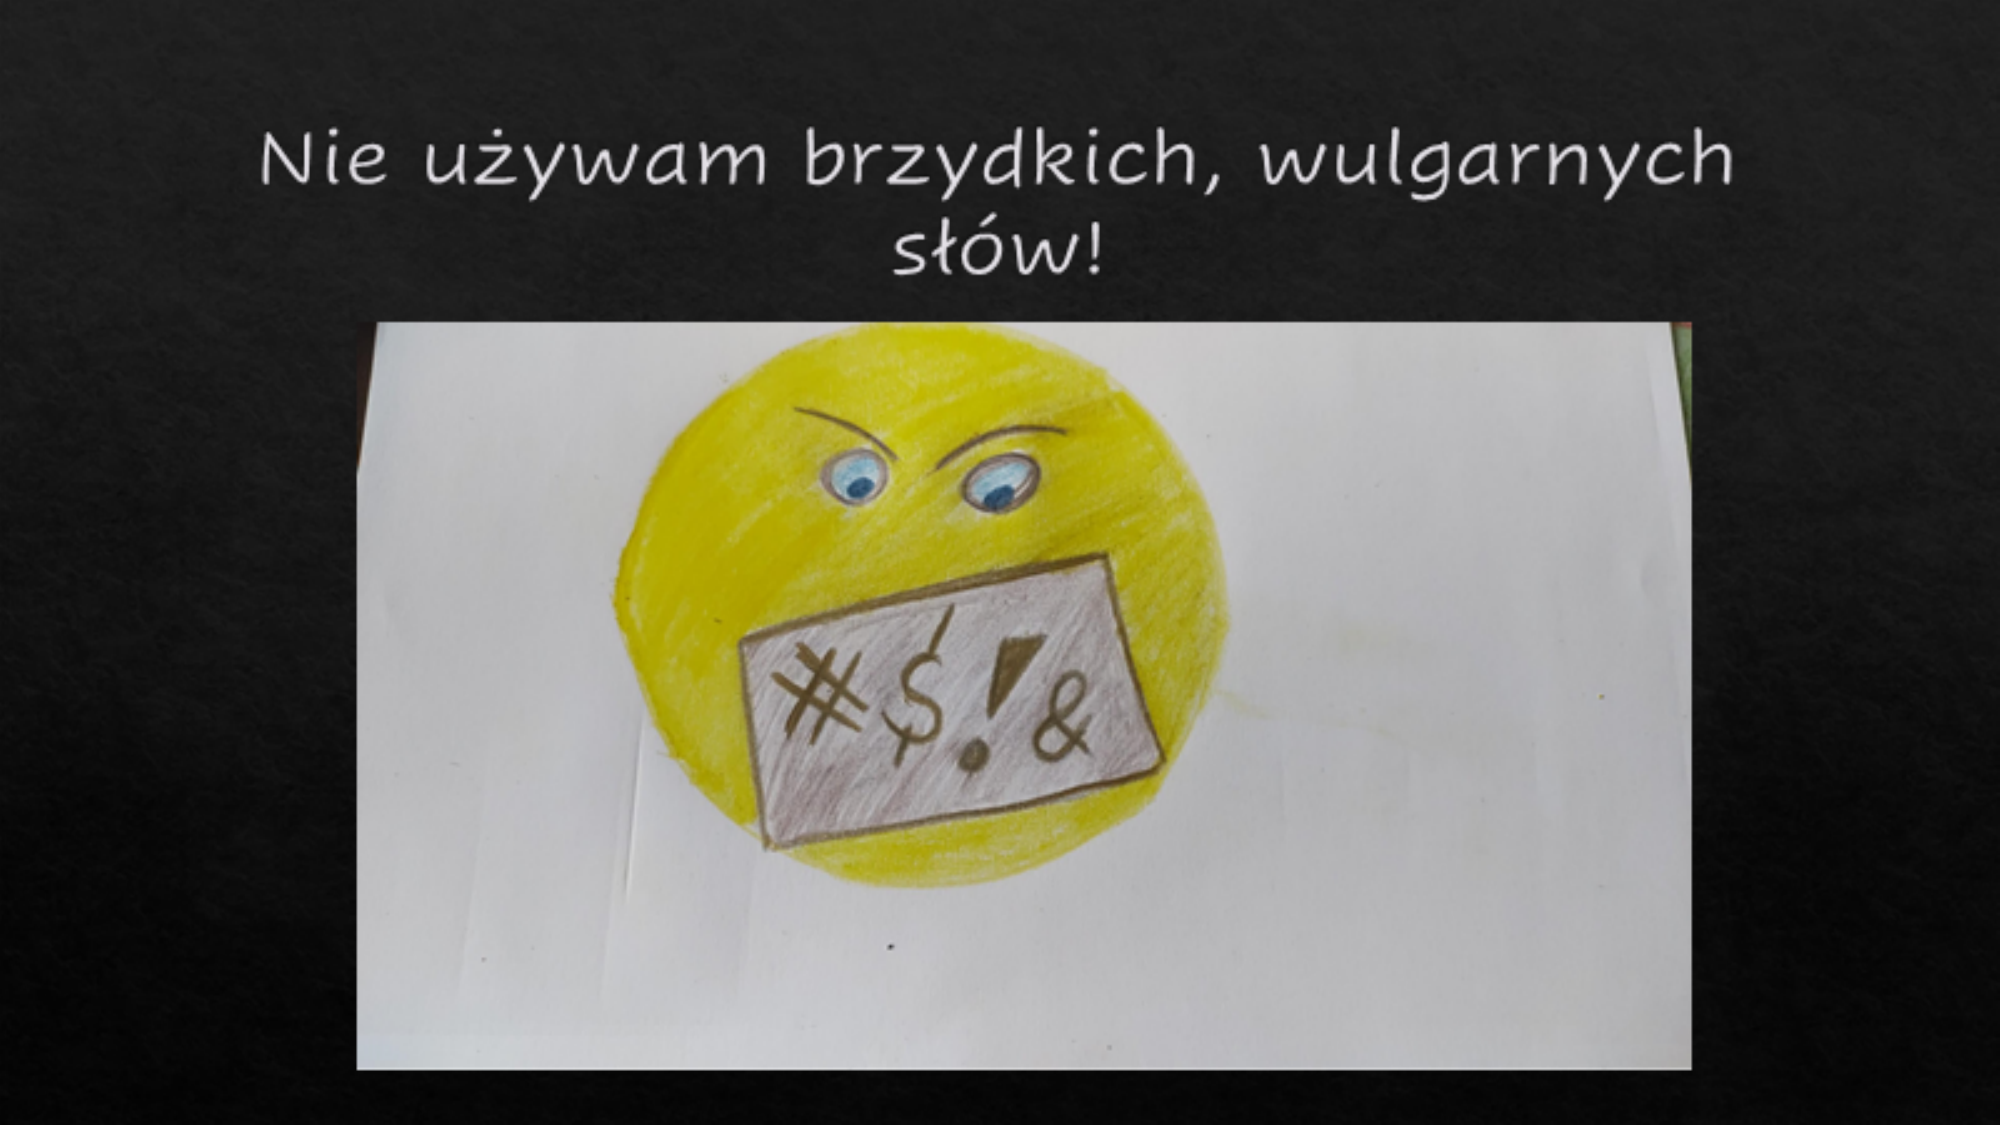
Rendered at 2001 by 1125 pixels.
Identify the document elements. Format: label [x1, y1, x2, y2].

list [0, 0, 2000, 1125]
